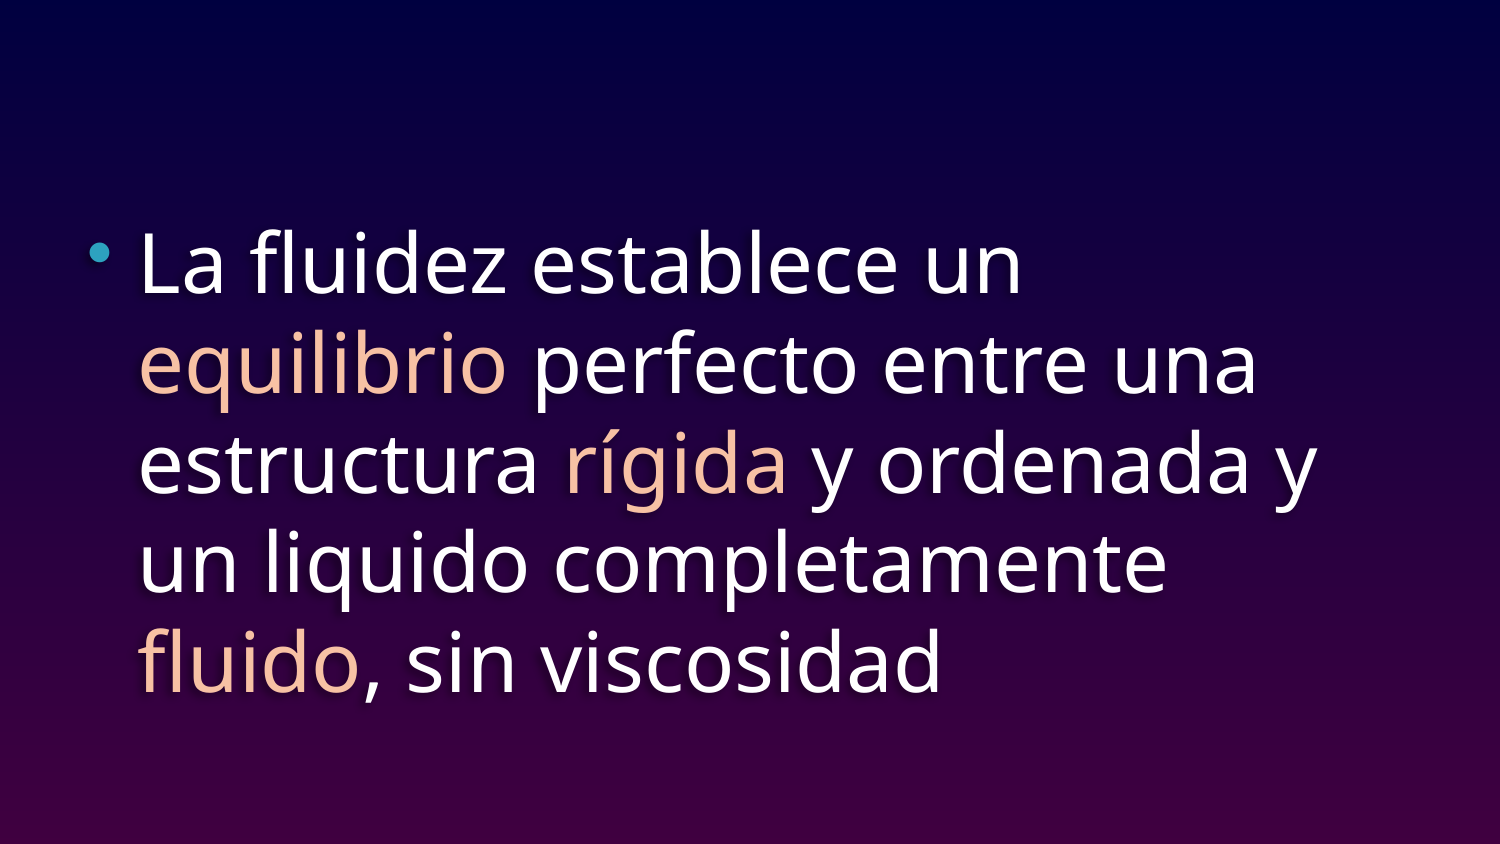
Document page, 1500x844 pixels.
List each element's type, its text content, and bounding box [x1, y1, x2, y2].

list La fluidez establece un equilibrio perfecto entre una estructura rígida y ordenada y un liquido completamente fluido, sin viscosidad [75, 202, 1425, 760]
